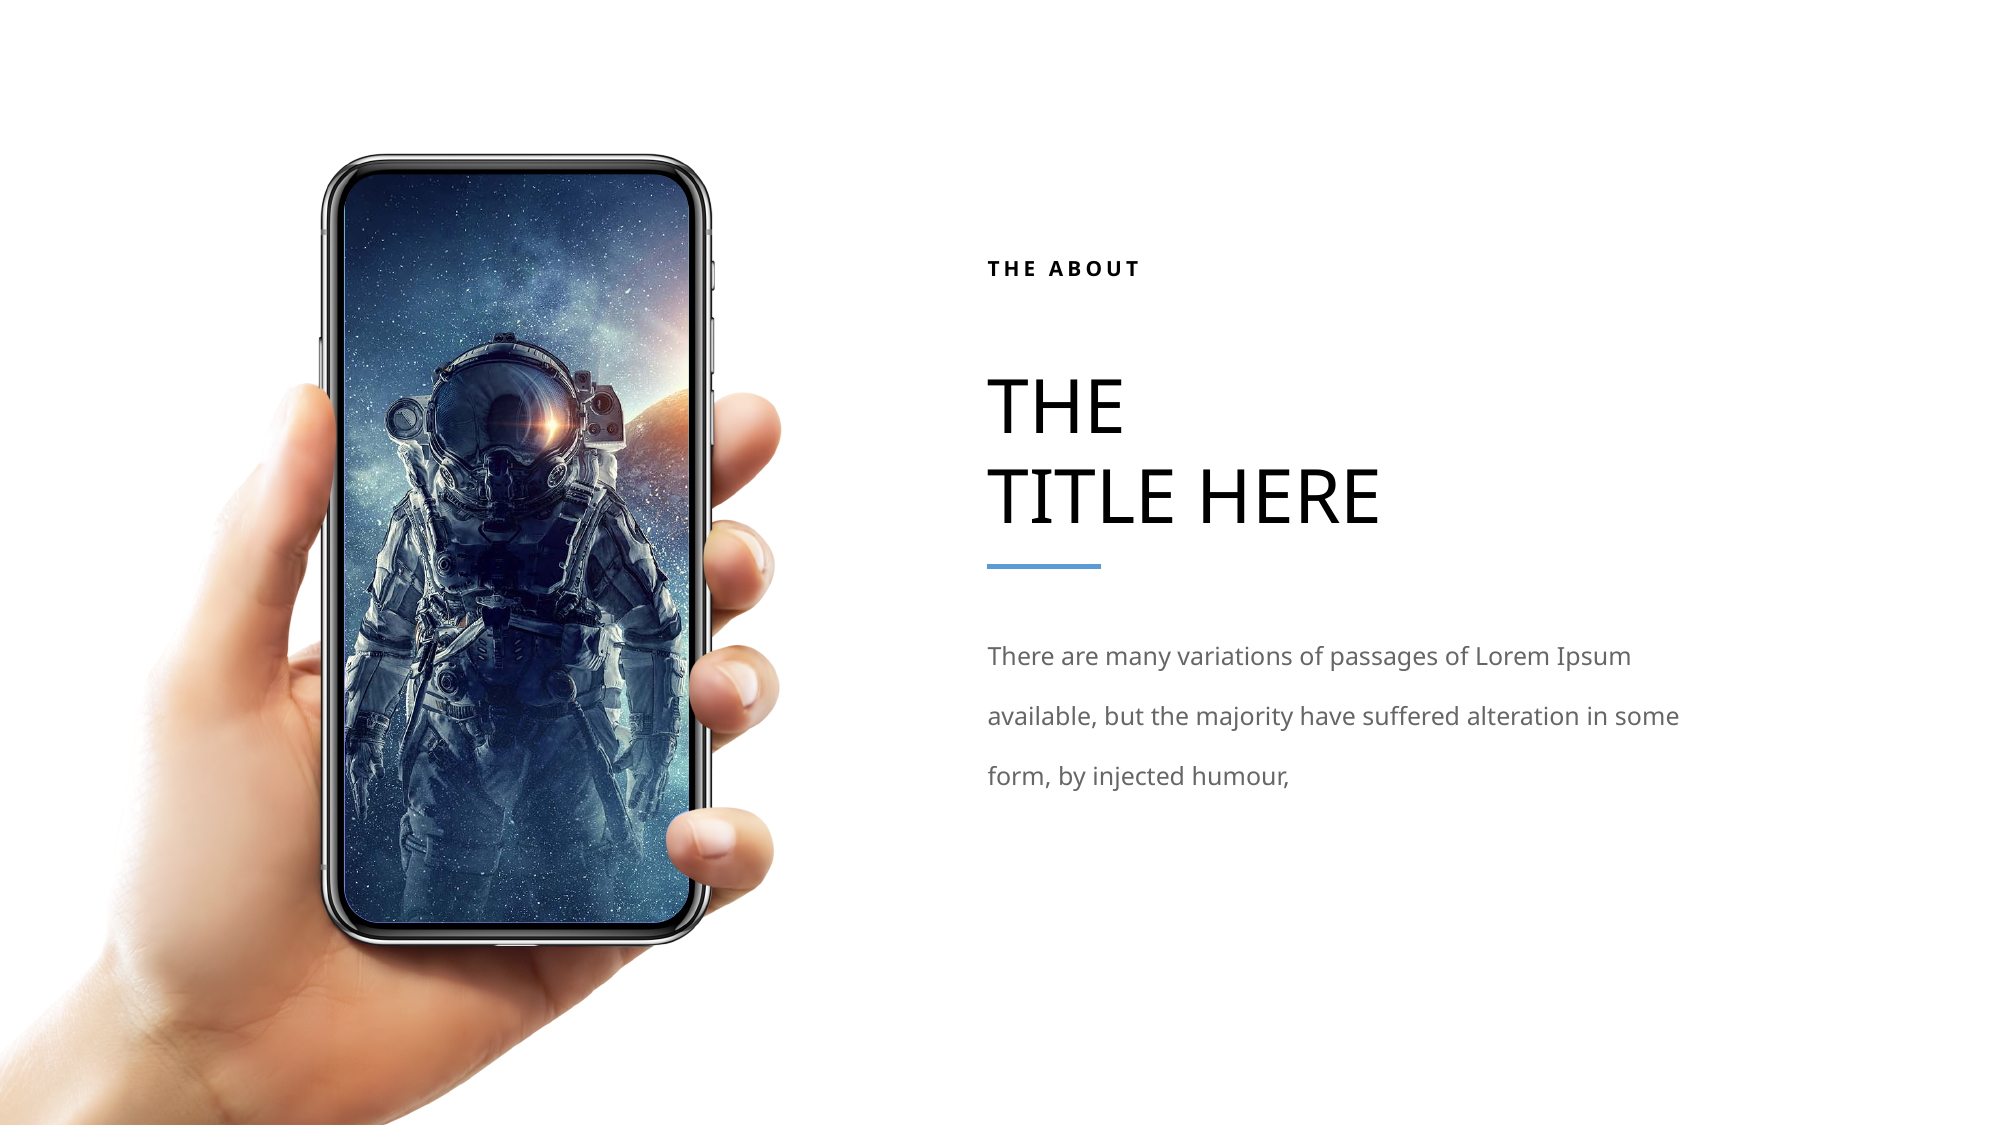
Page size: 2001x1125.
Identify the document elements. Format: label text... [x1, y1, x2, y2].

text_box THE ABOUT [987, 260, 1276, 281]
text_box There are many variations of passages of Lorem Ipsum available, but the majority have suffered alteration in some form, by injected humour, [987, 610, 1735, 790]
text_box THE TITLE HERE [987, 358, 1532, 539]
picture [0, 124, 797, 1125]
